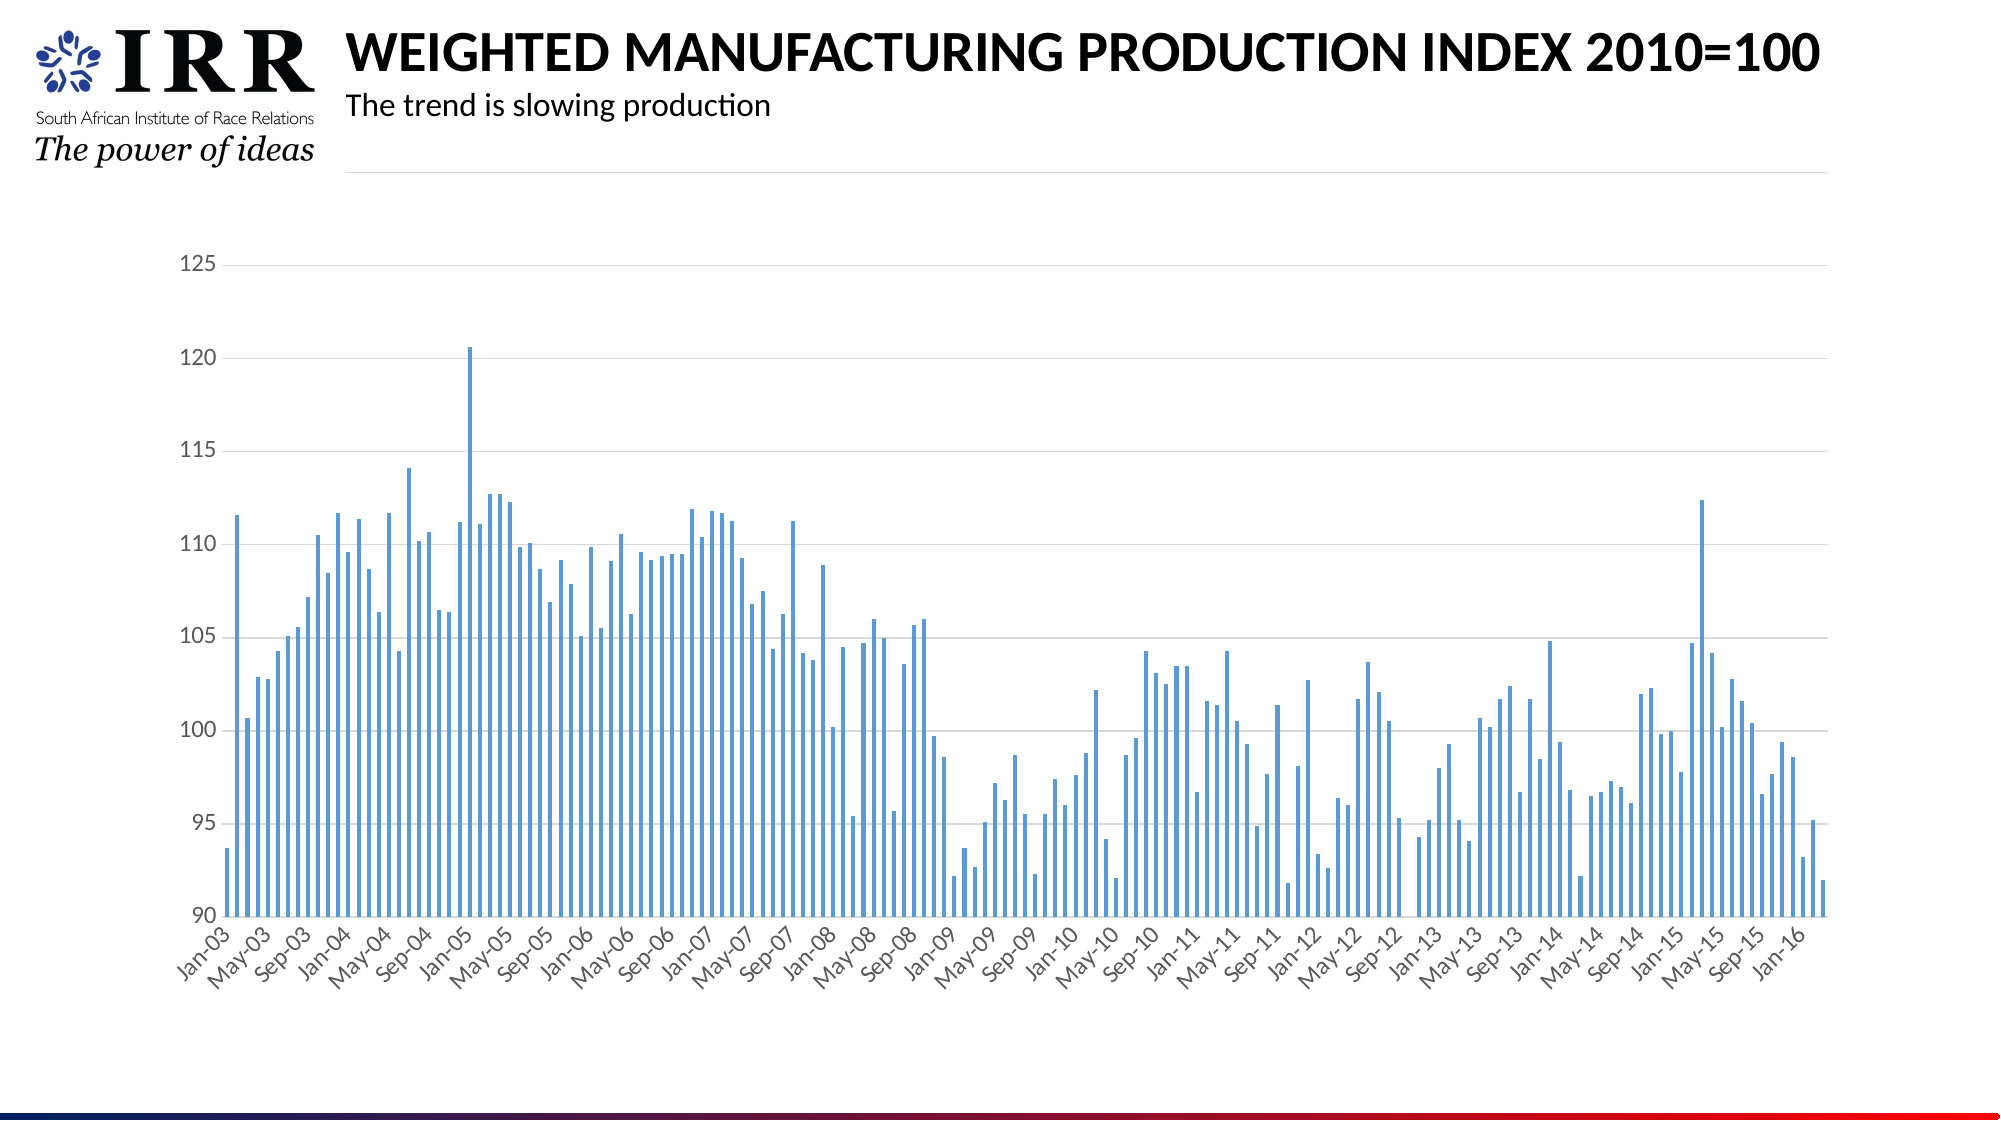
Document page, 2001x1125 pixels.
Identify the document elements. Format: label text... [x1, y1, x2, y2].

text_box WEIGHTED MANUFACTURING PRODUCTION INDEX 2010=100 The trend is slowing production [346, 5, 1848, 142]
text_box [0, 1111, 2000, 1122]
chart [137, 142, 1863, 1014]
picture [7, 0, 346, 188]
